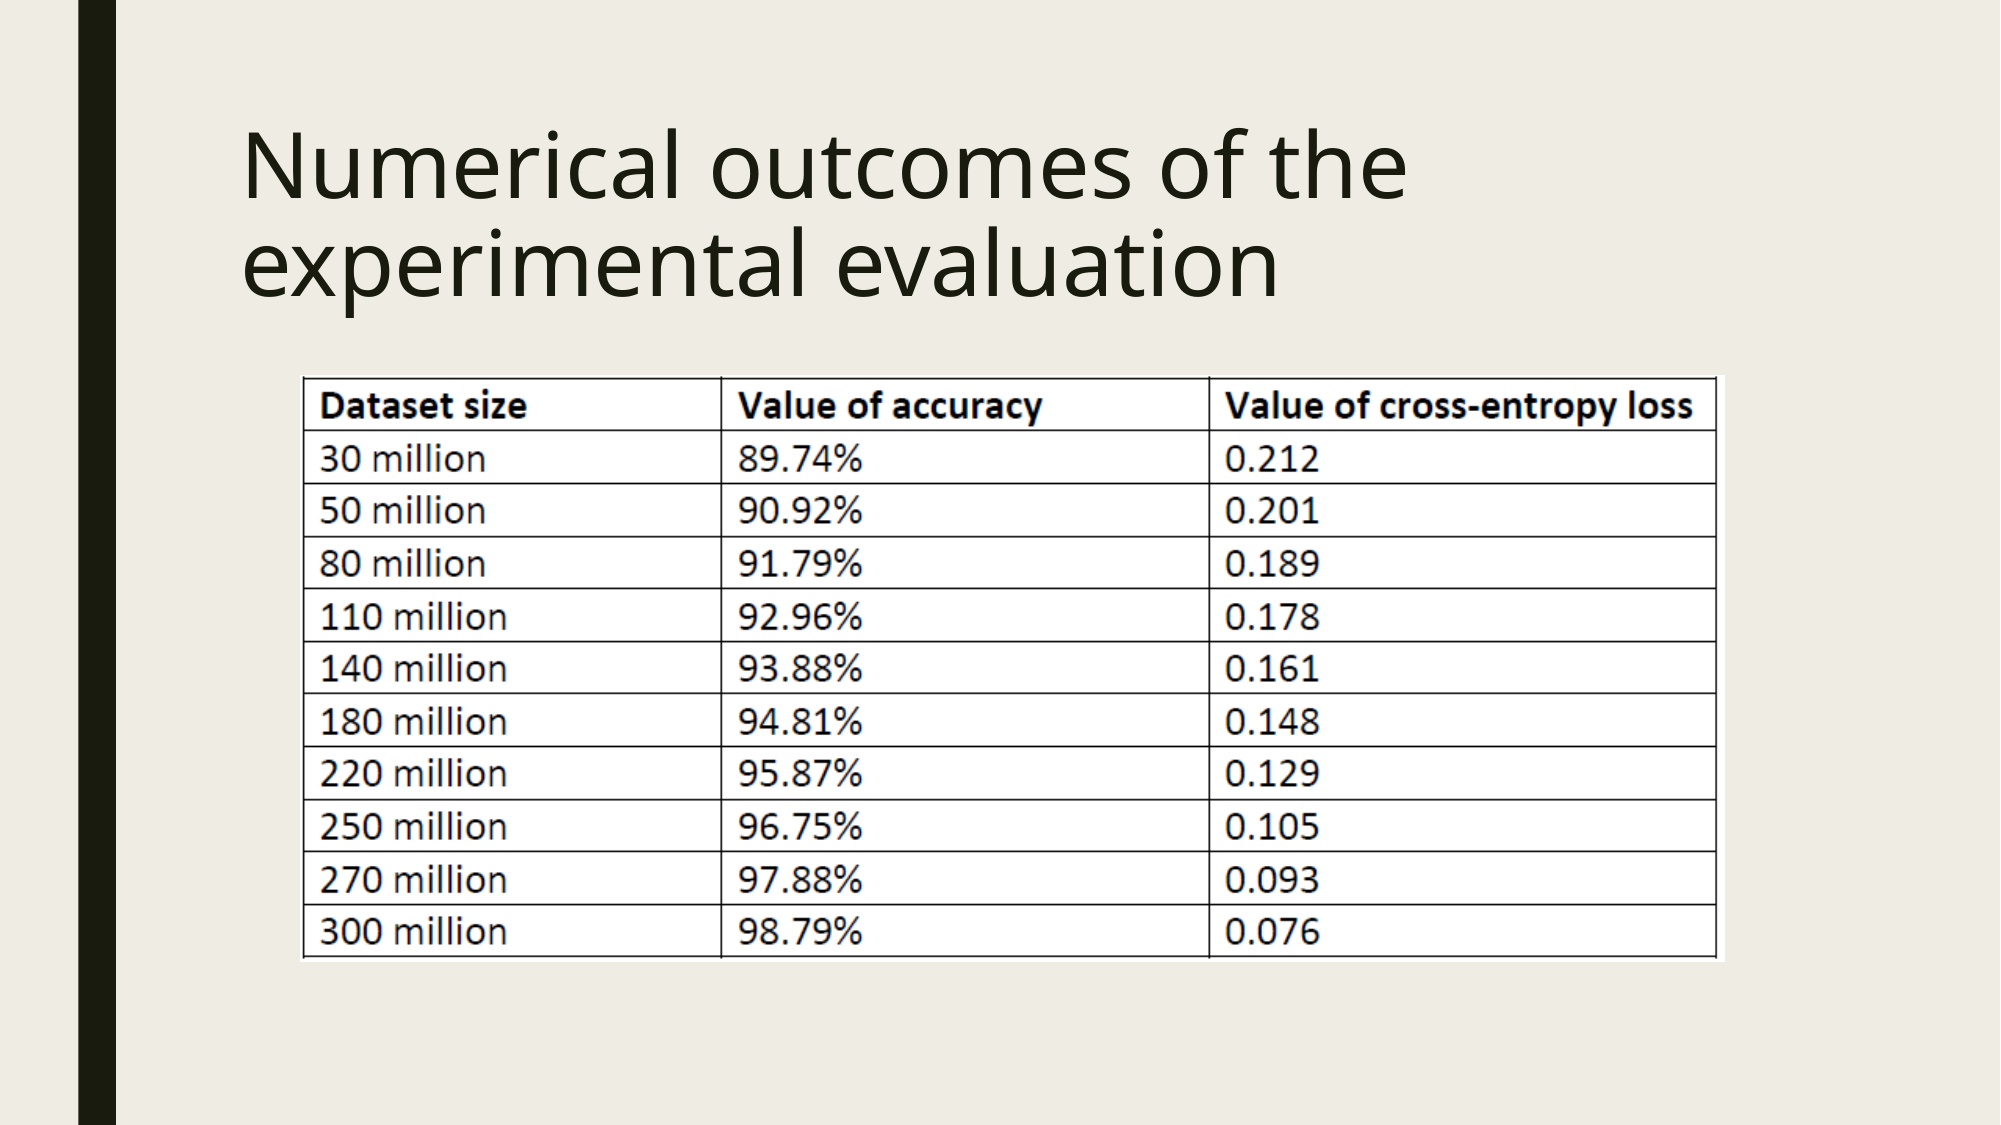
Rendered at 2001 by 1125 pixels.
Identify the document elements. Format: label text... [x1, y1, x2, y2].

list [300, 375, 1725, 962]
title Numerical outcomes of the experimental evaluation [225, 112, 1800, 357]
